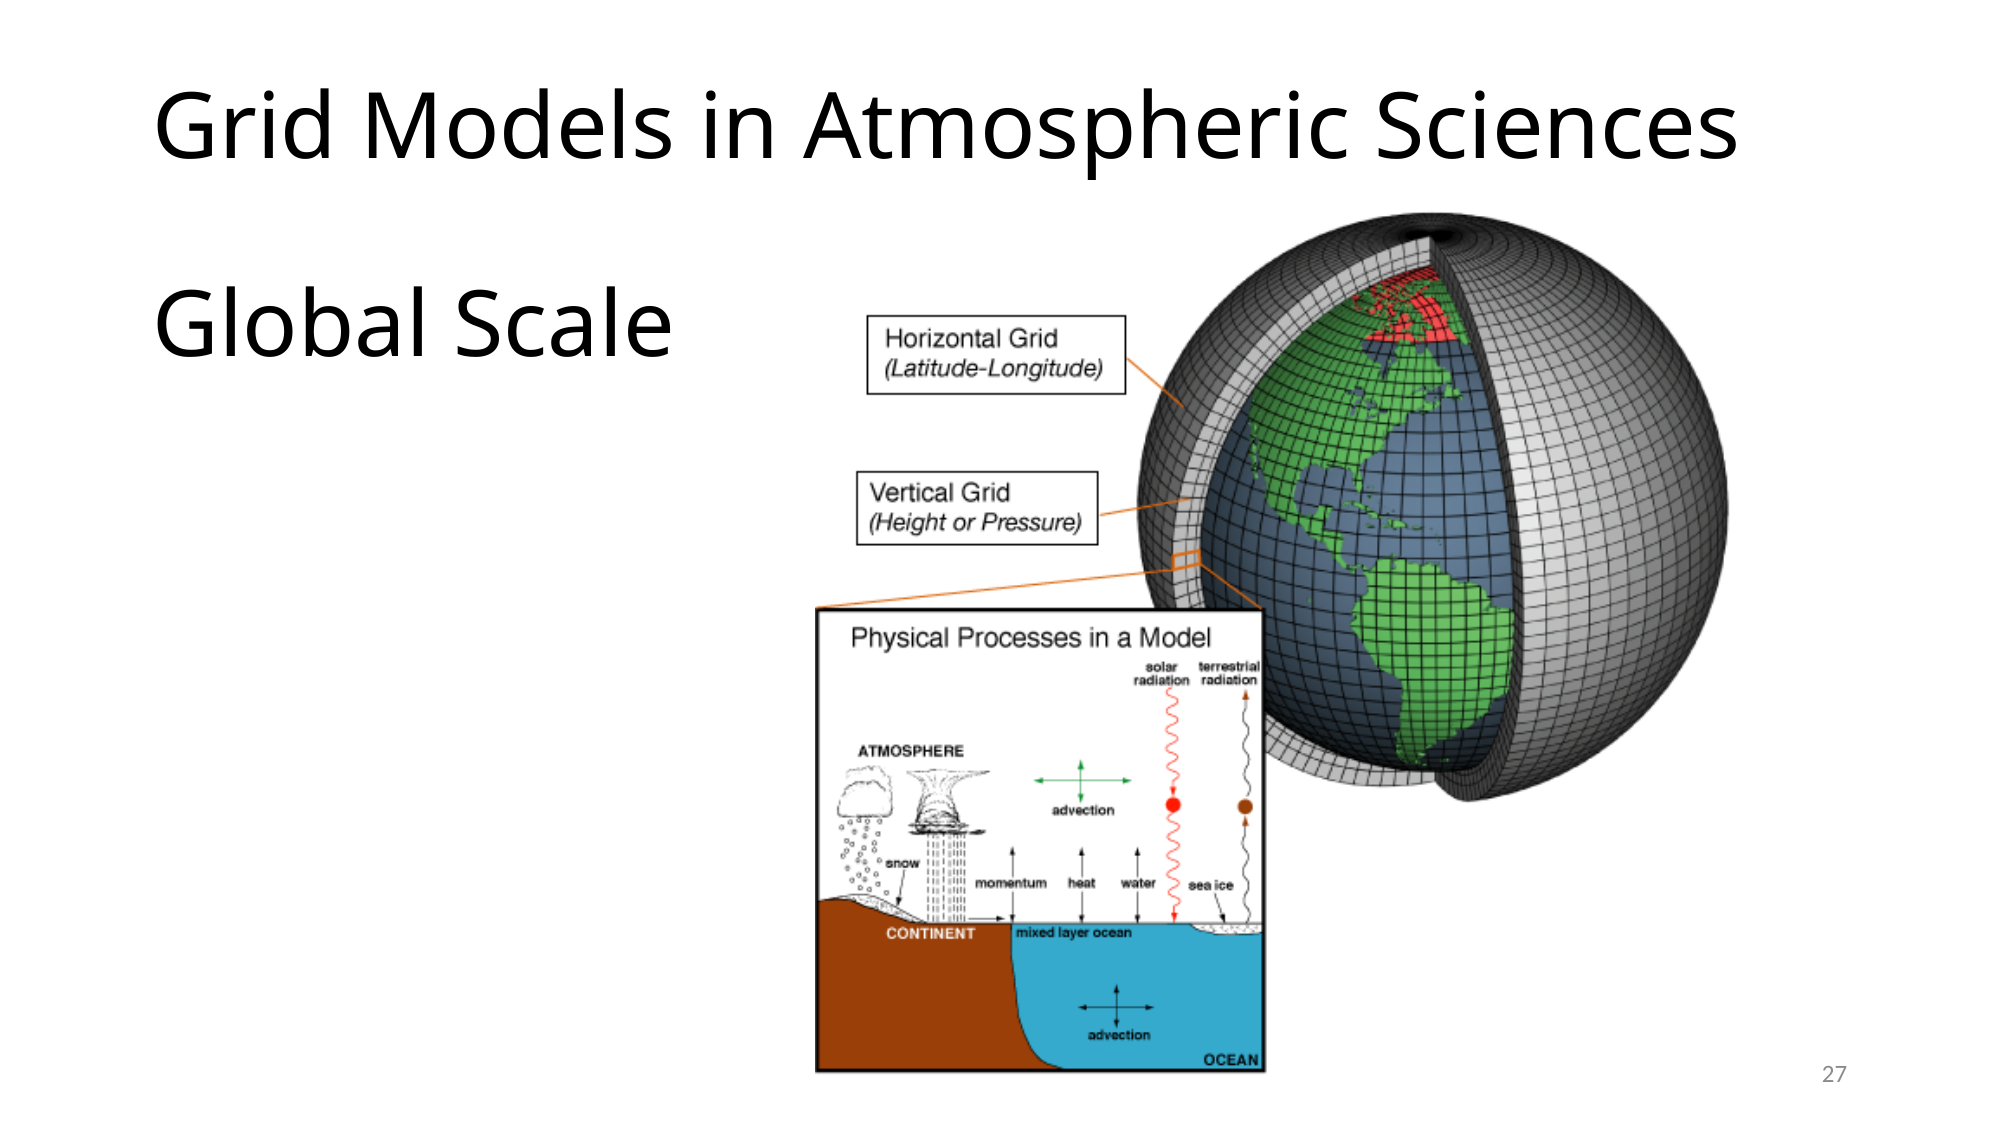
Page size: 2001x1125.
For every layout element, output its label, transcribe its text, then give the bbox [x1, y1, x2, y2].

slide_number 27 [1412, 1042, 1863, 1103]
picture [815, 189, 1750, 1076]
title Grid Models in Atmospheric Sciences Global Scale [137, 59, 1863, 396]
